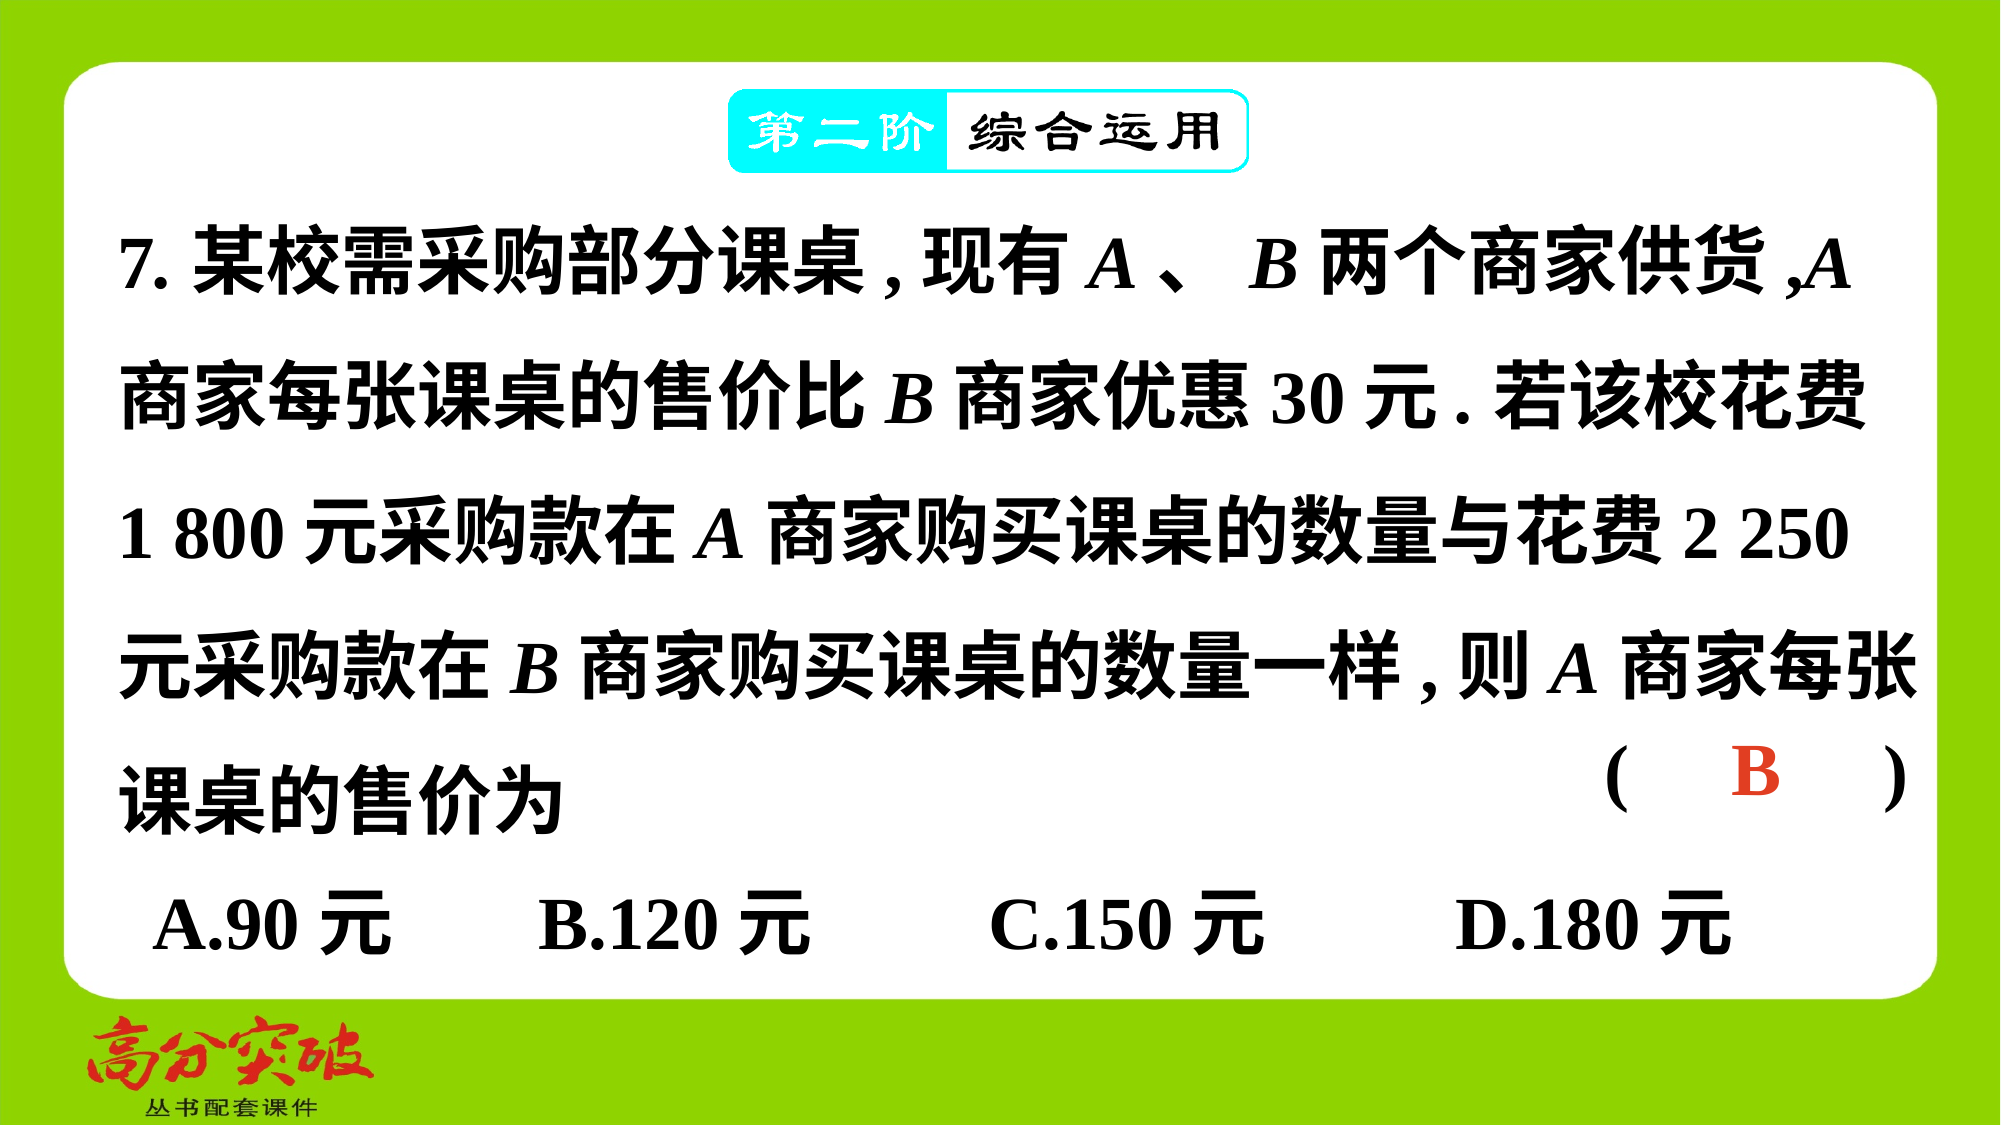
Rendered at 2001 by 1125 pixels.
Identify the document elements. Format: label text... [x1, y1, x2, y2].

text_box ( ) [1590, 670, 1924, 821]
text_box A.90元 B.120元 C.150元 D.180元 [137, 822, 1826, 972]
text_box B [1716, 713, 1797, 818]
text_box 7.某校需采购部分课桌,现有A、B两个商家供货,A商家每张课桌的售价比B商家优惠30元.若该校花费1 800元采购款在A商家购买课桌的数量与花费2 250元采购款在B商家购买课桌的数量一样,则A商家每张课桌的售价为 [102, 160, 1935, 851]
picture [0, 0, 2001, 1125]
